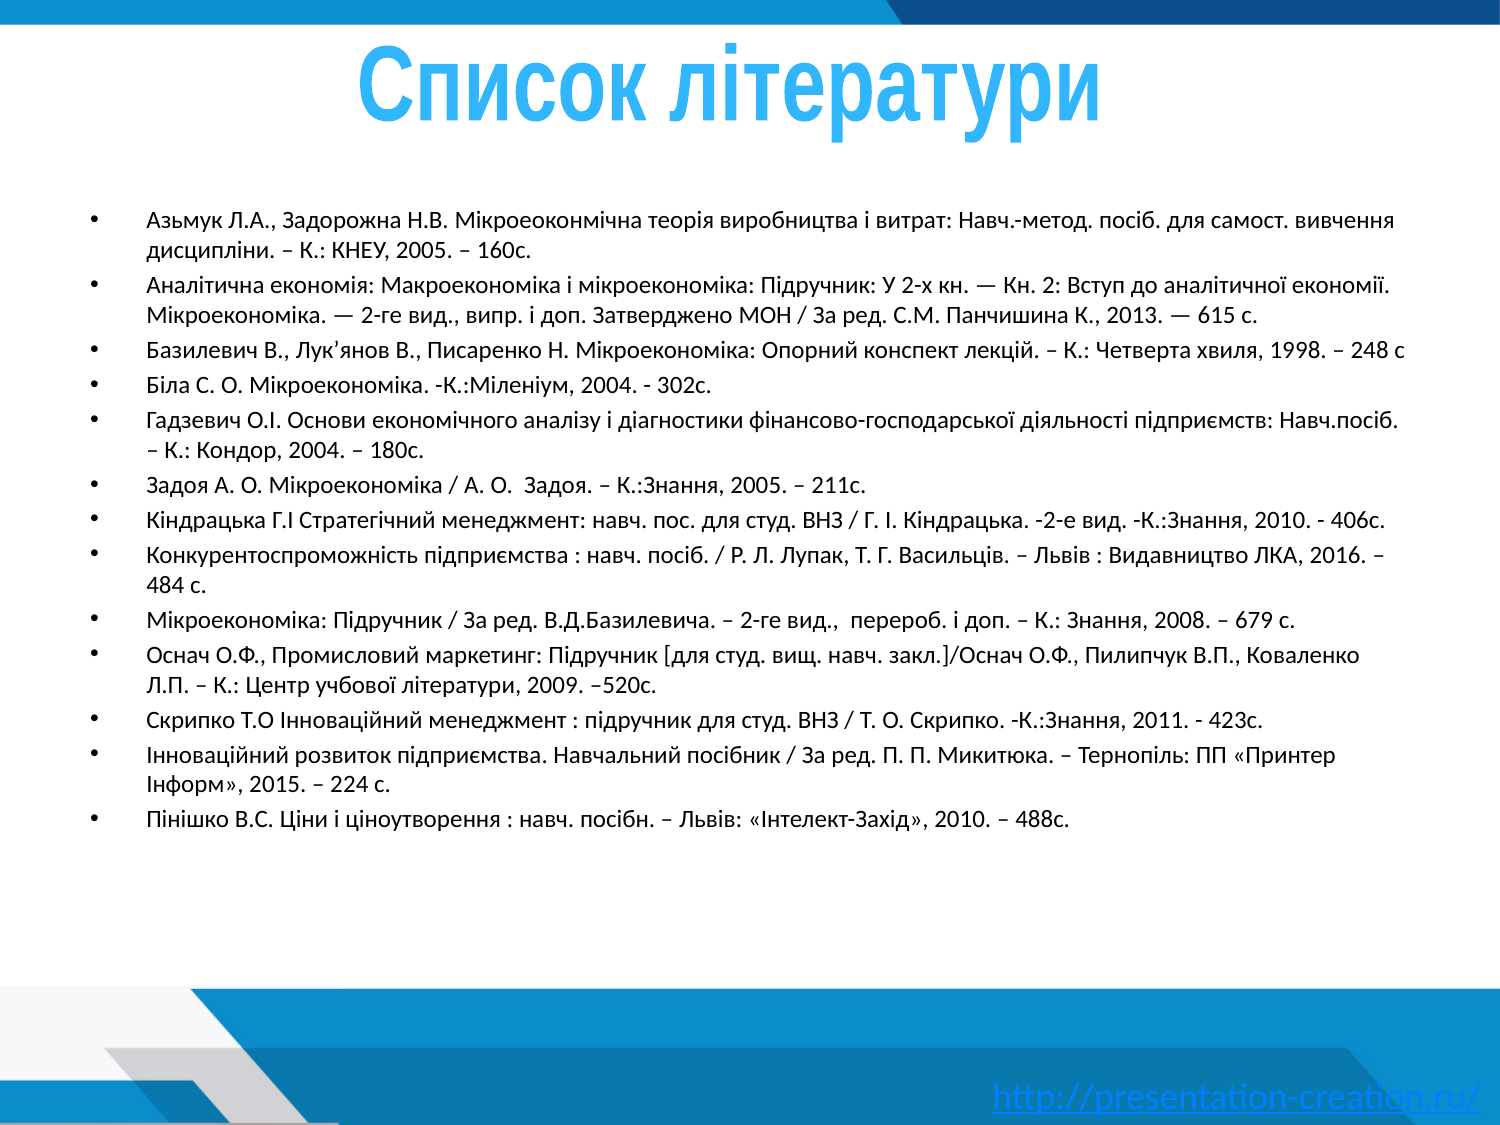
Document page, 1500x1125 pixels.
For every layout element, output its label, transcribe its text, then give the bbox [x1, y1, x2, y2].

picture [0, 0, 1500, 1125]
list Азьмук Л.А., Задорожна Н.В. Мікроеоконмічна теорія виробництва і витрат: Навч.-метод. посіб. для самост. вивчення дисципліни. – К.: КНЕУ, 2005. – 160с. Аналітична економія: Макроекономіка і мікроекономіка: Підручник: У 2-х кн. — Кн. 2: Вступ до аналітичної економії. Мікроекономіка. — 2-ге вид., випр. і доп. Затверджено МОН / За ред. С.М. Панчишина К., 2013. — 615 с. Базилевич В., Лук’янов В., Писаренко Н. Мікроекономіка: Опорний конспект лекцій. – К.: Четверта хвиля, 1998. – 248 с Біла С. О. Мікроекономіка. -К.:Міленіум, 2004. - 302c. Гадзевич О.І. Основи економічного аналізу і діагностики фінансово-господарської діяльності підприємств: Навч.посіб. – К.: Кондор, 2004. – 180с. Задоя А. О. Мікроекономіка / А. О. Задоя. – К.:Знання, 2005. – 211c. Кіндрацька Г.І Стратегічний менеджмент: навч. пос. для студ. ВНЗ / Г. І. Кіндрацька. -2-е вид. -К.:Знання, 2010. - 406c. Конкурентоспроможність підприємства : навч. посіб. / Р. Л. Лупак, Т. Г. Васильців. – Львів : Видавництво ЛКА, 2016. – 484 с. Мікроекономіка: Підручник / За ред. В.Д.Базилевича. – 2-ге вид., перероб. і доп. – К.: Знання, 2008. – 679 с. Оснач О.Ф., Промисловий маркетинг: Підручник [для студ. вищ. навч. закл.]/Оснач О.Ф., Пилипчук В.П., Коваленко Л.П. – К.: Центр учбової літератури, 2009. –520с. Скрипко Т.О Інноваційний менеджмент : підручник для студ. ВНЗ / Т. О. Скрипко. -К.:Знання, 2011. - 423c. Інноваційний розвиток підприємства. Навчальний посібник / За ред. П. П. Микитюка. – Тернопіль: ПП «Принтер Інформ», 2015. – 224 с. Пінішко В.С. Ціни і ціноутворення : навч. посібн. – Львів: «Інтелект-Захід», 2010. – 488с. [75, 196, 1425, 1005]
